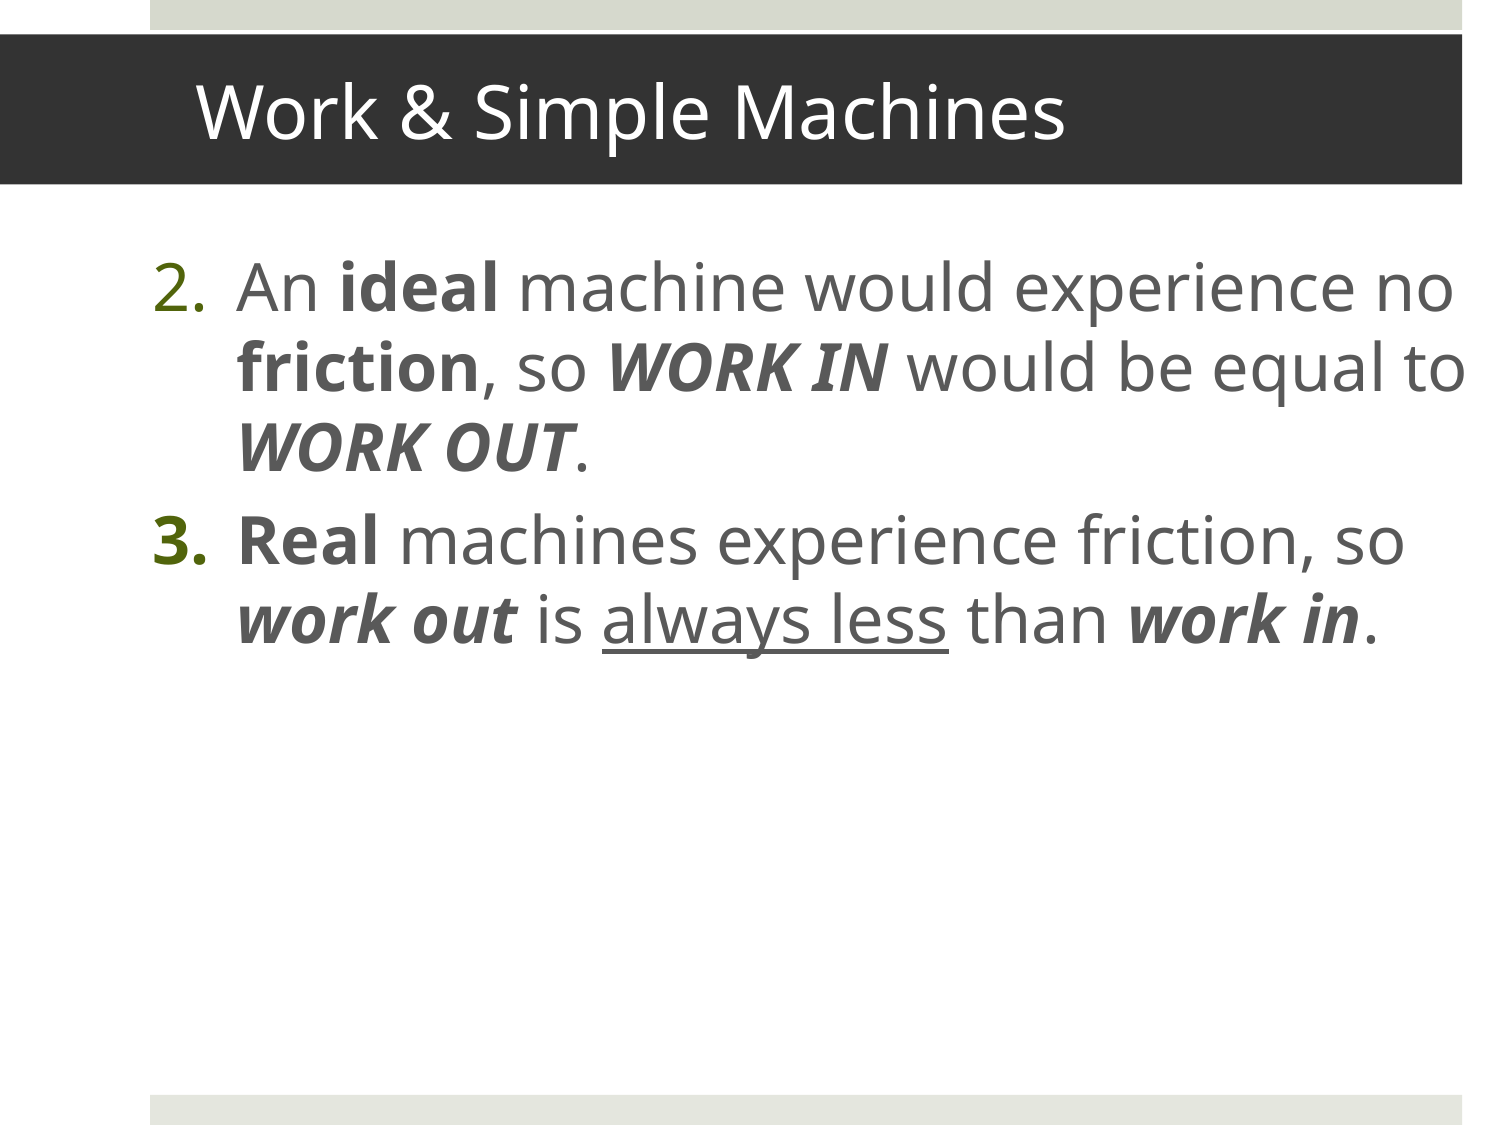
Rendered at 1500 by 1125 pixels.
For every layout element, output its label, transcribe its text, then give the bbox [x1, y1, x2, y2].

list An ideal machine would experience no friction, so WORK IN would be equal to WORK OUT. Real machines experience friction, so work out is always less than work in. [62, 237, 1500, 700]
title Work & Simple Machines [0, 34, 1463, 185]
